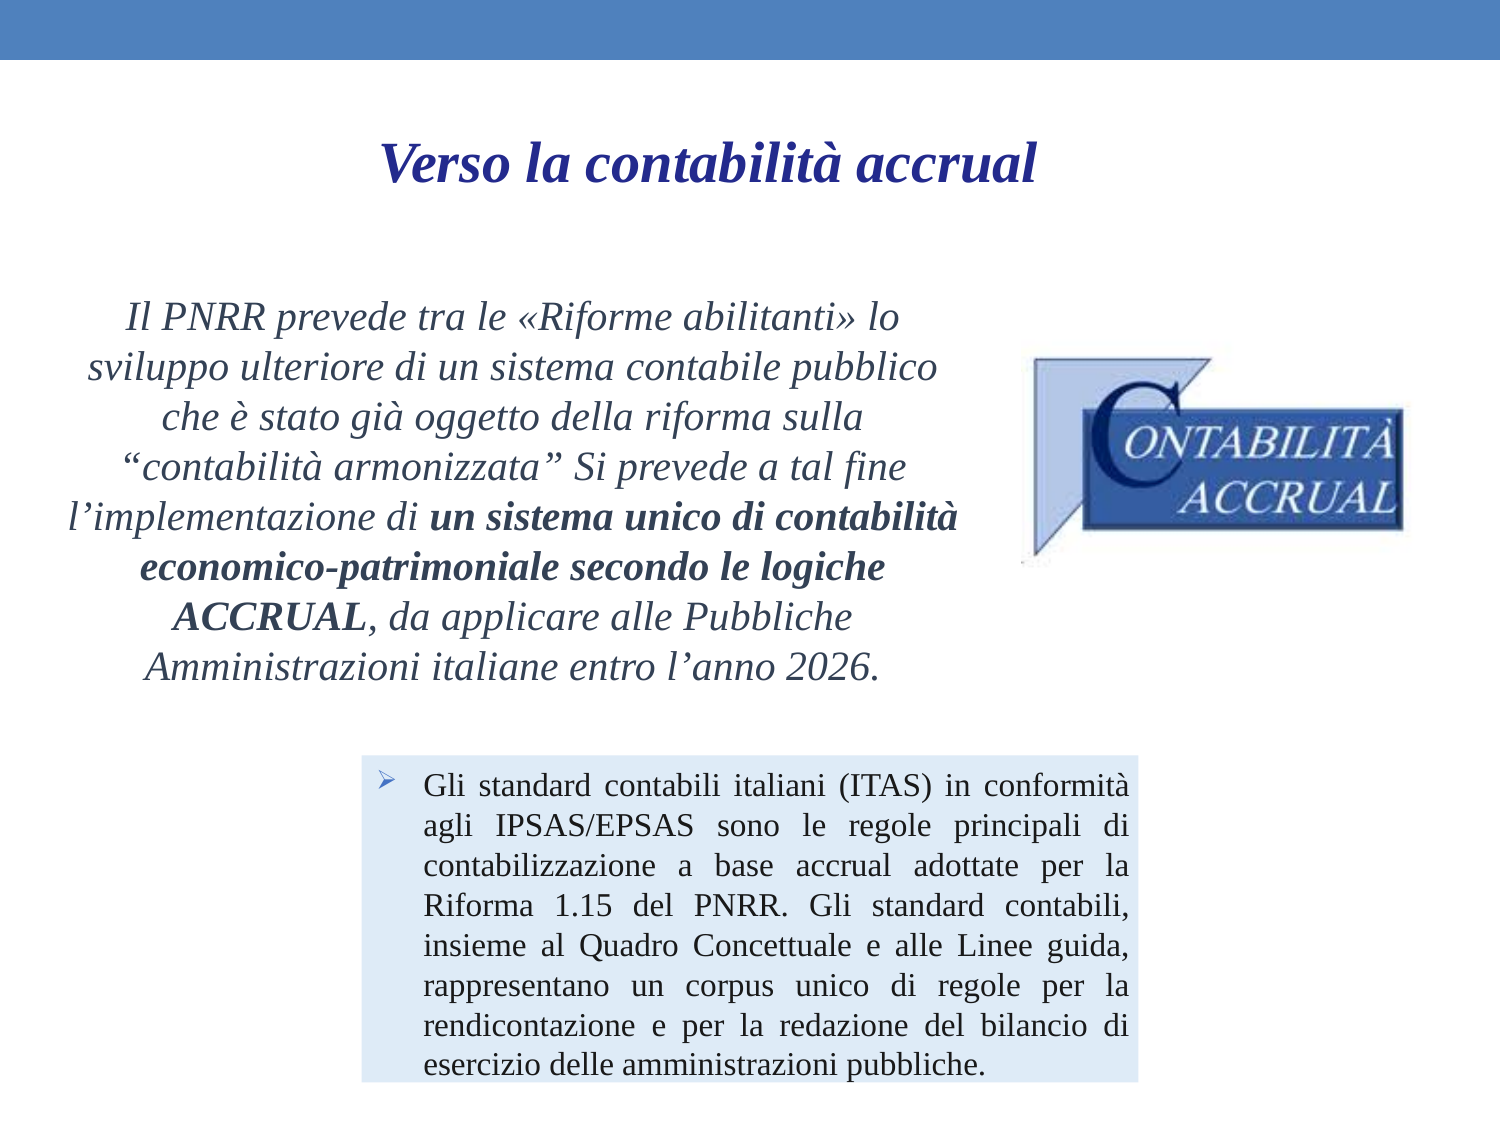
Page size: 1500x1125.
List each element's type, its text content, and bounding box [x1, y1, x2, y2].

text_box Verso la contabilità accrual [80, 117, 1344, 196]
text_box Gli standard contabili italiani (ITAS) in conformità agli IPSAS/EPSAS sono le regole principali di contabilizzazione a base accrual adottate per la Riforma 1.15 del PNRR. Gli standard contabili, insieme al Quadro Concettuale e alle Linee guida, rappresentano un corpus unico di regole per la rendicontazione e per la redazione del bilancio di esercizio delle amministrazioni pubbliche. [361, 755, 1139, 1083]
picture [1021, 312, 1415, 594]
text_box Il PNRR prevede tra le «Riforme abilitanti» lo sviluppo ulteriore di un sistema contabile pubblico che è stato già oggetto della riforma sulla “contabilità armonizzata” Si prevede a tal fine l’implementazione di un sistema unico di contabilità economico-patrimoniale secondo le logiche ACCRUAL, da applicare alle Pubbliche Amministrazioni italiane entro l’anno 2026. [48, 281, 978, 697]
